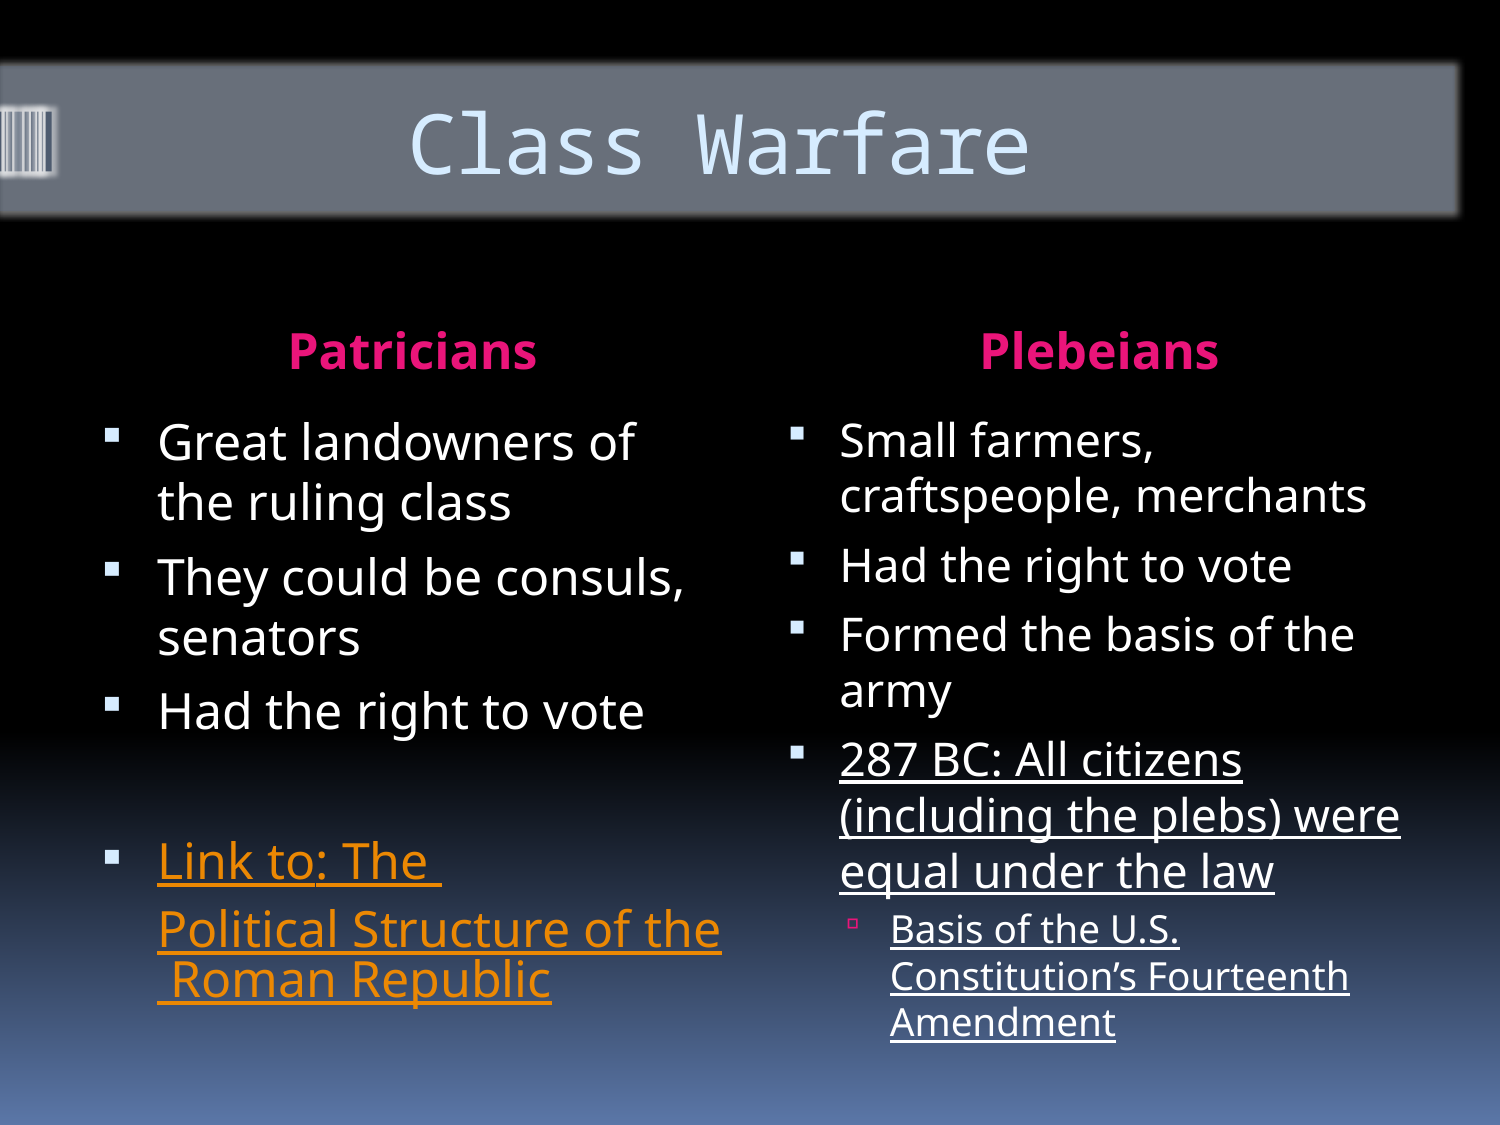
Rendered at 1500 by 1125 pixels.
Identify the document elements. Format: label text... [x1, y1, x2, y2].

list Plebeians [761, 296, 1425, 402]
list Great landowners of the ruling class They could be consuls, senators Had the right to vote Link to: The Political Structure of the Roman Republic [75, 403, 738, 1053]
list Patricians [75, 296, 738, 402]
title Class Warfare [82, 83, 1358, 234]
list Small farmers, craftspeople, merchants Had the right to vote Formed the basis of the army 287 BC: All citizens (including the plebs) were equal under the law Basis of the U.S. Constitution’s Fourteenth Amendment [761, 403, 1425, 1053]
